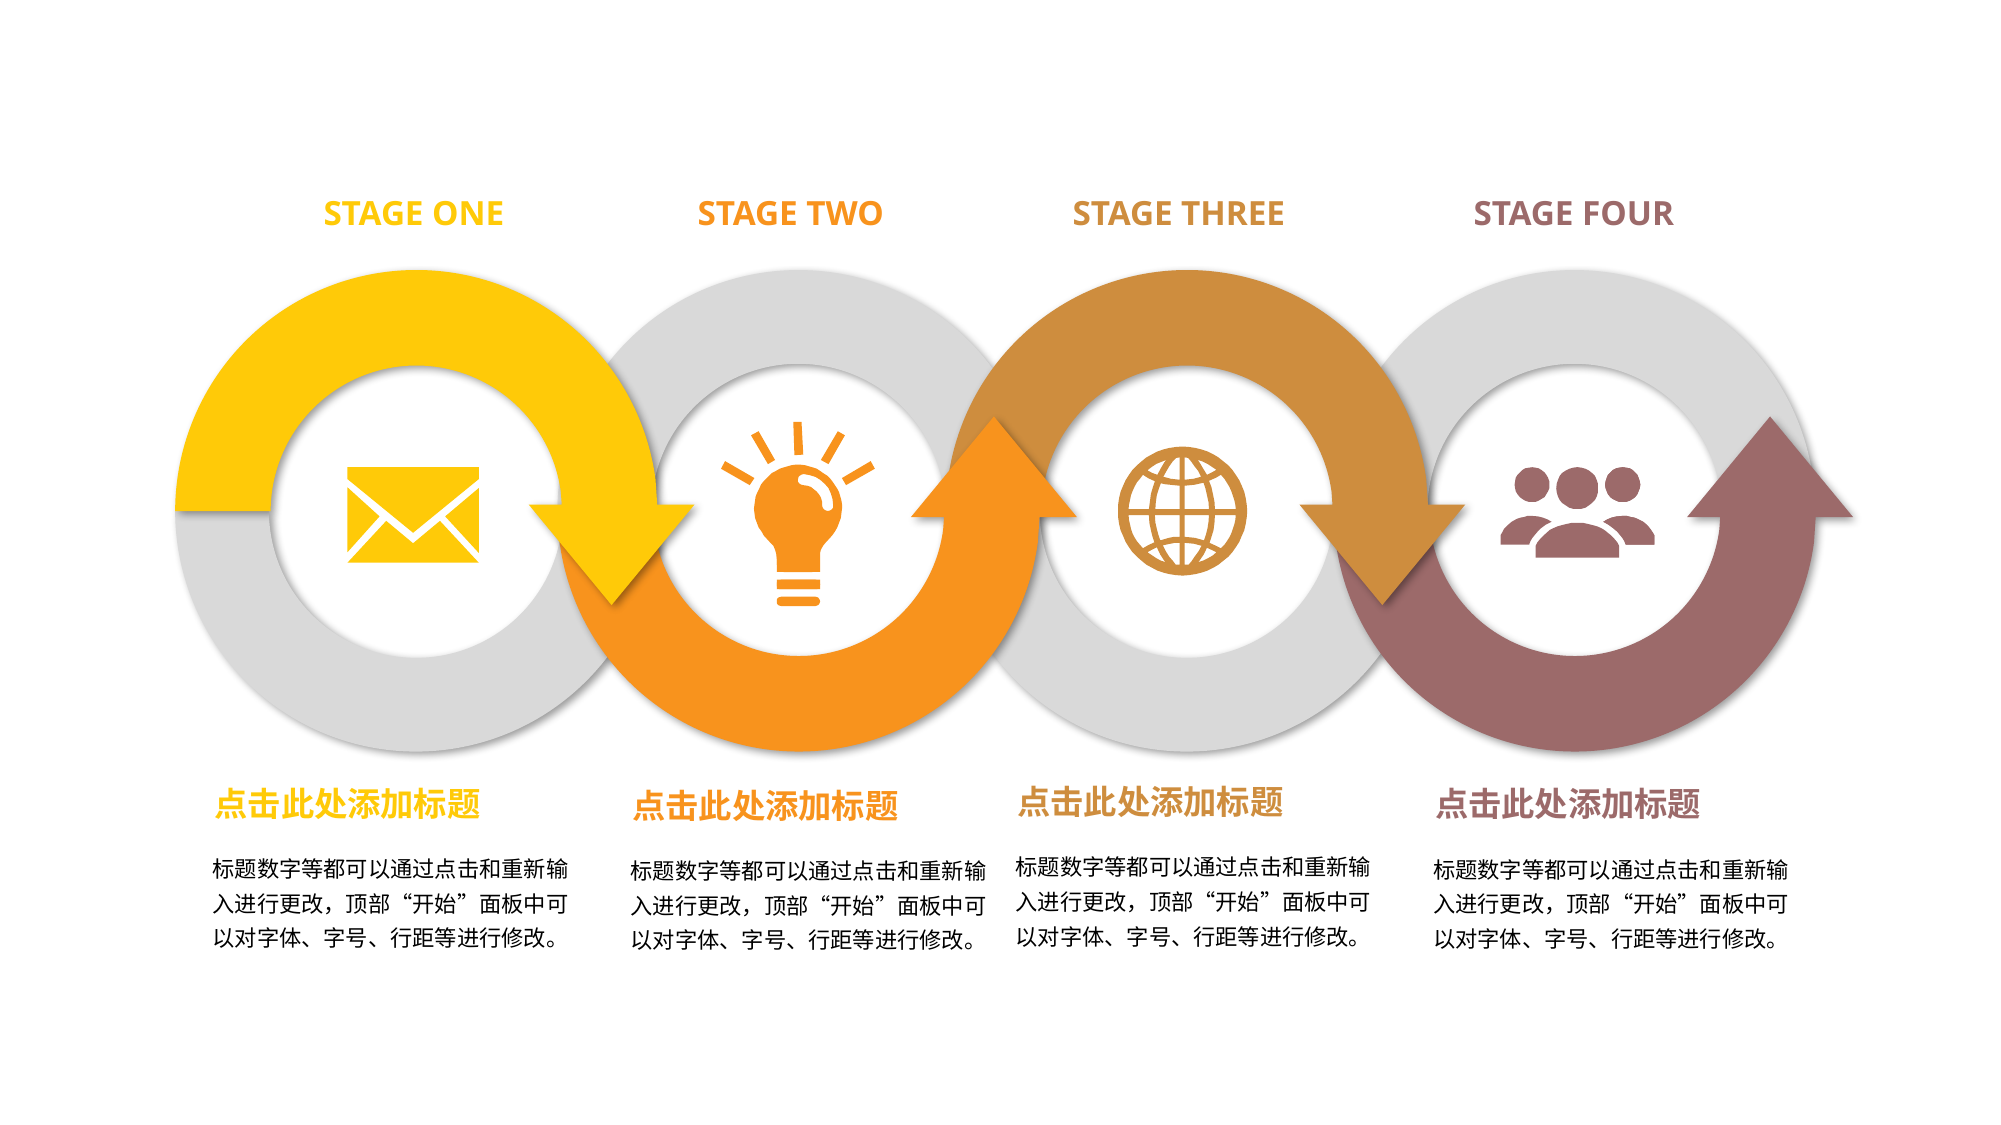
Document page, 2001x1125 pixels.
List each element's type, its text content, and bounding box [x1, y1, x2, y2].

text_box [999, 548, 1378, 753]
text_box [948, 269, 1466, 606]
text_box STAGE THREE [1057, 184, 1300, 240]
text_box STAGE TWO [682, 184, 899, 240]
text_box 点击此处添加标题 [1420, 764, 1717, 831]
text_box 点击此处添加标题 [617, 765, 914, 833]
text_box [1384, 269, 1810, 478]
text_box STAGE FOUR [1458, 184, 1689, 240]
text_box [1500, 466, 1655, 558]
text_box STAGE ONE [308, 184, 520, 240]
text_box [174, 269, 696, 606]
text_box [611, 269, 992, 479]
text_box [347, 467, 479, 533]
text_box 点击此处添加标题 [199, 763, 496, 831]
text_box 标题数字等都可以通过点击和重新输入进行更改，顶部“开始”面板中可以对字体、字号、行距等进行修改。 [198, 839, 595, 959]
text_box 点击此处添加标题 [1002, 761, 1299, 829]
text_box [1338, 415, 1854, 753]
text_box [445, 488, 479, 553]
text_box [560, 415, 1078, 753]
text_box [1118, 446, 1248, 576]
text_box [347, 487, 380, 553]
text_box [720, 421, 875, 607]
text_box [174, 517, 604, 753]
text_box 标题数字等都可以通过点击和重新输入进行更改，顶部“开始”面板中可以对字体、字号、行距等进行修改。 [1418, 840, 1816, 960]
text_box 标题数字等都可以通过点击和重新输入进行更改，顶部“开始”面板中可以对字体、字号、行距等进行修改。 [1000, 838, 1398, 957]
text_box [347, 520, 479, 563]
text_box 标题数字等都可以通过点击和重新输入进行更改，顶部“开始”面板中可以对字体、字号、行距等进行修改。 [615, 842, 1013, 961]
